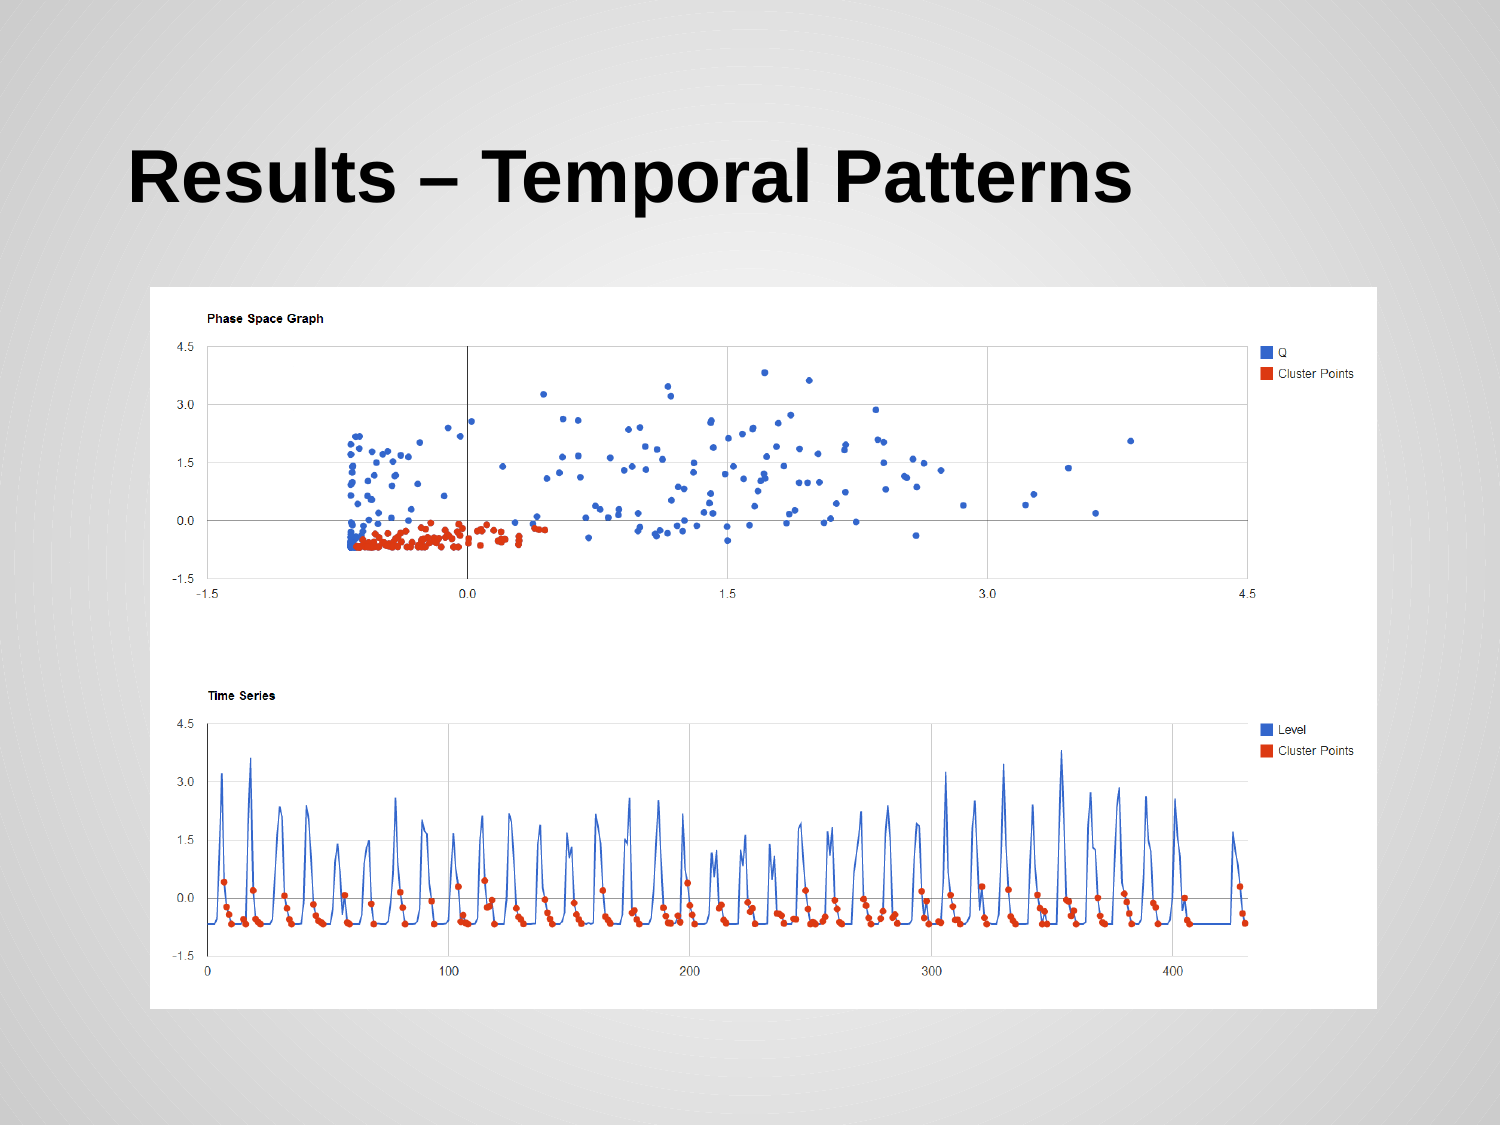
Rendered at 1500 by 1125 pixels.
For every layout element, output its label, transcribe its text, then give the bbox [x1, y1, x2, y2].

title Results – Temporal Patterns [75, 45, 1425, 233]
picture [149, 287, 1378, 1009]
